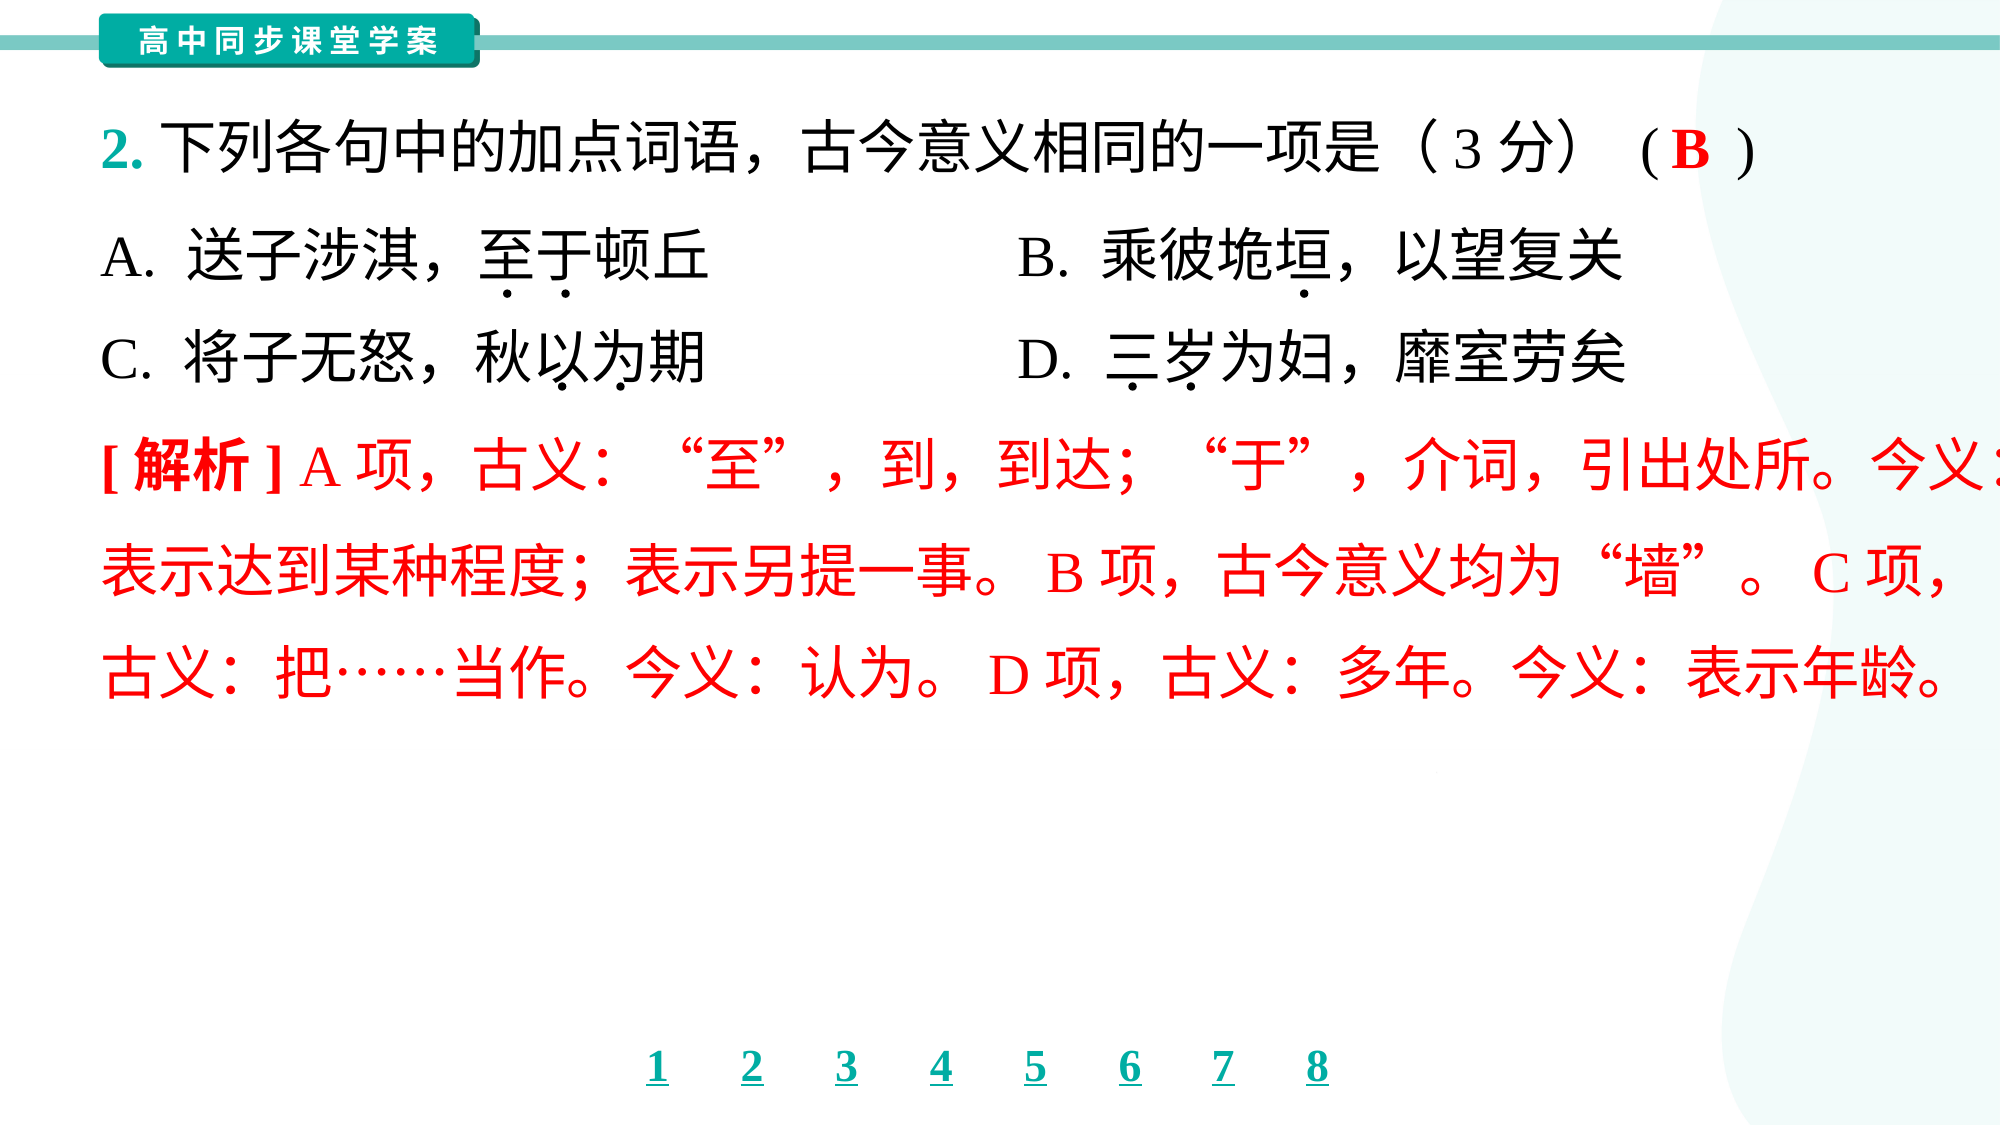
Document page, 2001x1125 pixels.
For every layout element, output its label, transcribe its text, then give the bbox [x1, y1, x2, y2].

picture [0, 0, 2000, 1125]
text_box 2.下列各句中的加点词语，古今意义相同的一项是（3分） ( ) [100, 76, 1650, 169]
text_box A. 送子涉淇，至于顿丘 B. 乘彼垝垣，以望复关 C. 将子无怒，秋以为期 D. 三岁为妇，靡室劳矣 [100, 182, 1899, 380]
text_box [557, 382, 567, 391]
text_box [561, 289, 570, 298]
text_box [解析] A项，古义：“至”，到，到达；“于”，介词，引出处所。今义： 表示达到某种程度；表示另提一事。B项，古今意义均为“墙”。C项， 古义：把……当作。今义：认为。D项，古义：多年。今义：表示年龄。 [100, 391, 1899, 695]
text_box [1186, 382, 1196, 391]
text_box [1128, 382, 1137, 391]
text_box 2.下列各句中的加点词语，古今意义相同的一项是（3分） ( ) [1732, 76, 1899, 169]
text_box [616, 382, 625, 391]
text_box B [1650, 75, 1732, 169]
text_box [1299, 289, 1309, 298]
text_box [503, 289, 512, 298]
